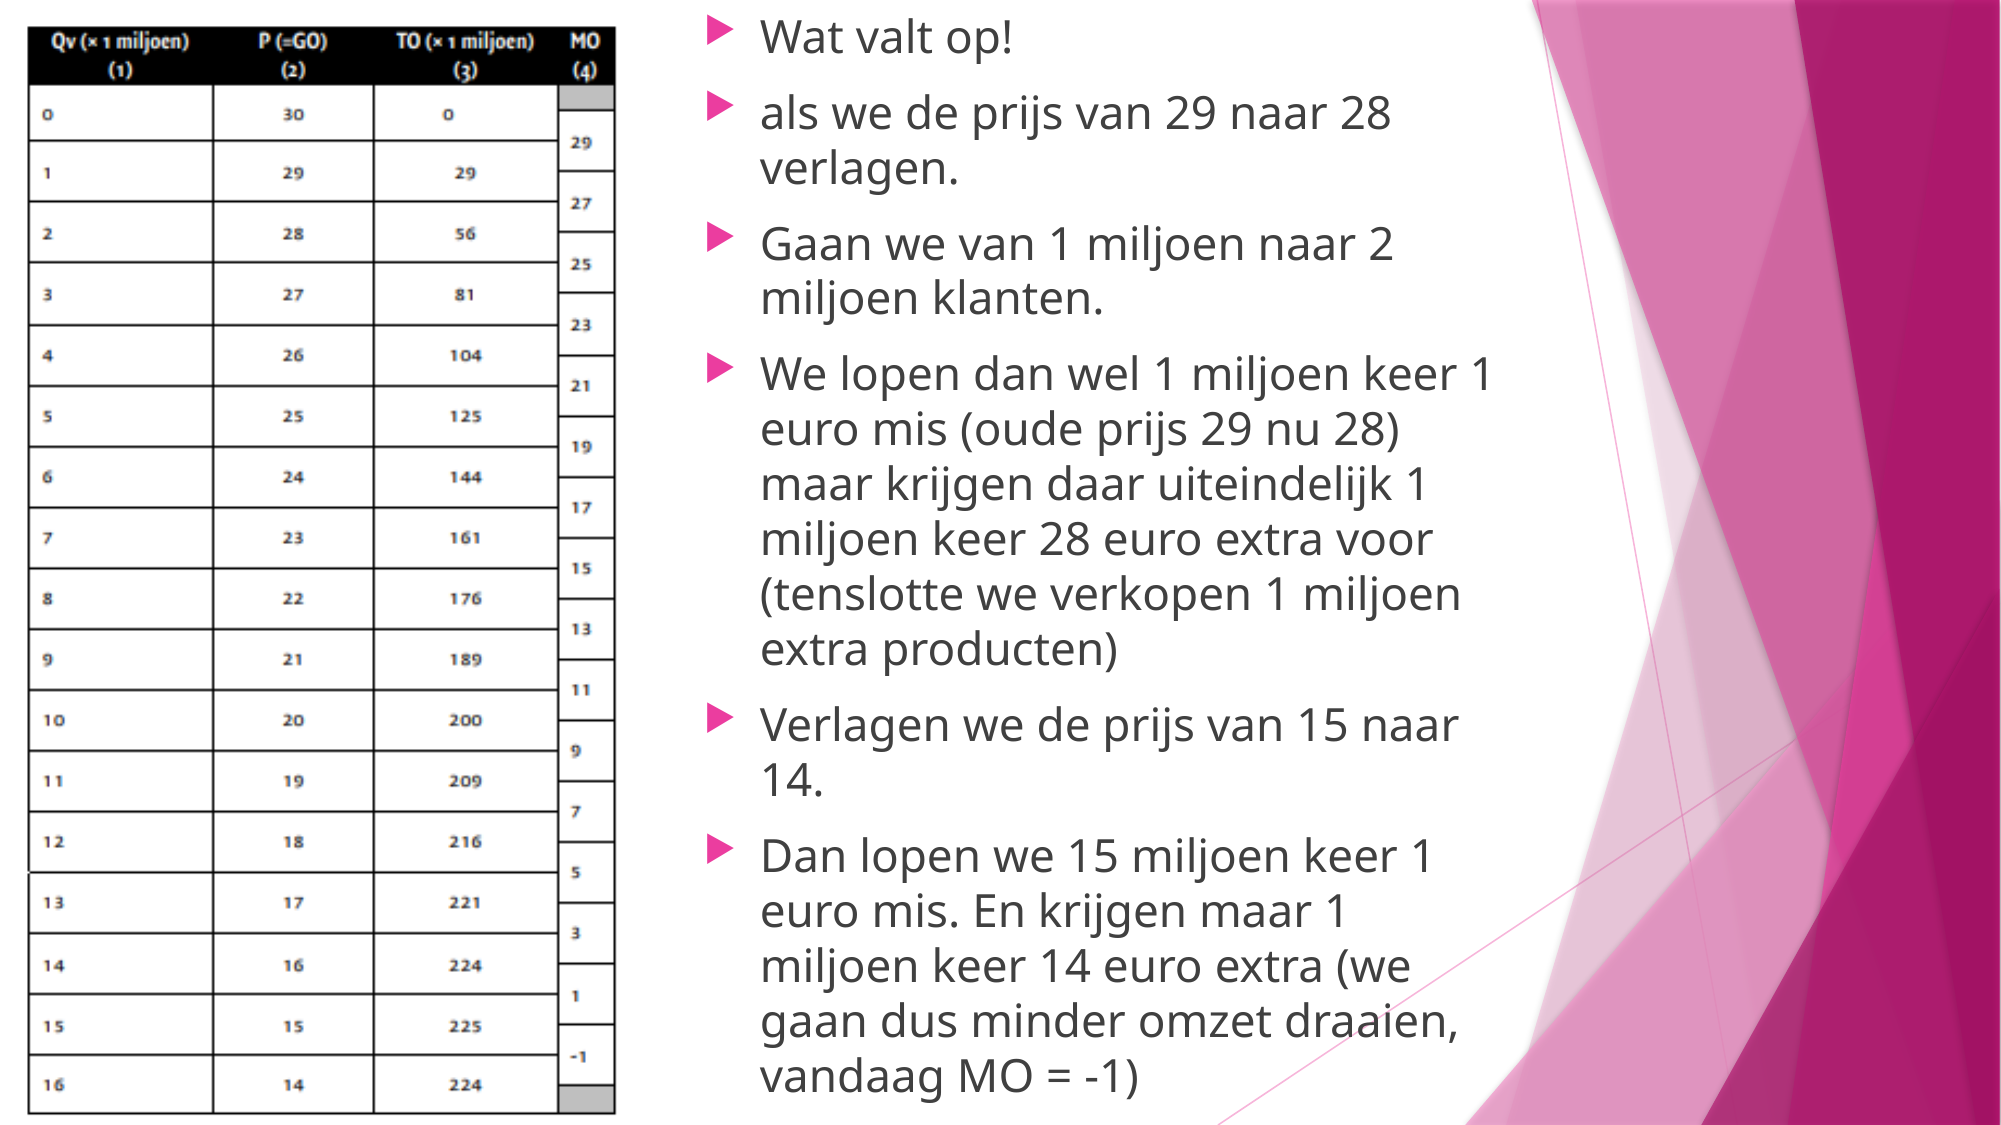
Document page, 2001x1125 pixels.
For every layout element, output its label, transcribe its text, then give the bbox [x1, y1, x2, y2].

list Wat valt op! als we de prijs van 29 naar 28 verlagen. Gaan we van 1 miljoen naar 2 miljoen klanten. We lopen dan wel 1 miljoen keer 1 euro mis (oude prijs 29 nu 28) maar krijgen daar uiteindelijk 1 miljoen keer 28 euro extra voor (tenslotte we verkopen 1 miljoen extra producten) Verlagen we de prijs van 15 naar 14. Dan lopen we 15 miljoen keer 1 euro mis. En krijgen maar 1 miljoen keer 14 euro extra (we gaan dus minder omzet draaien, vandaag MO = -1) [688, 0, 1522, 1125]
picture [0, 0, 638, 1125]
